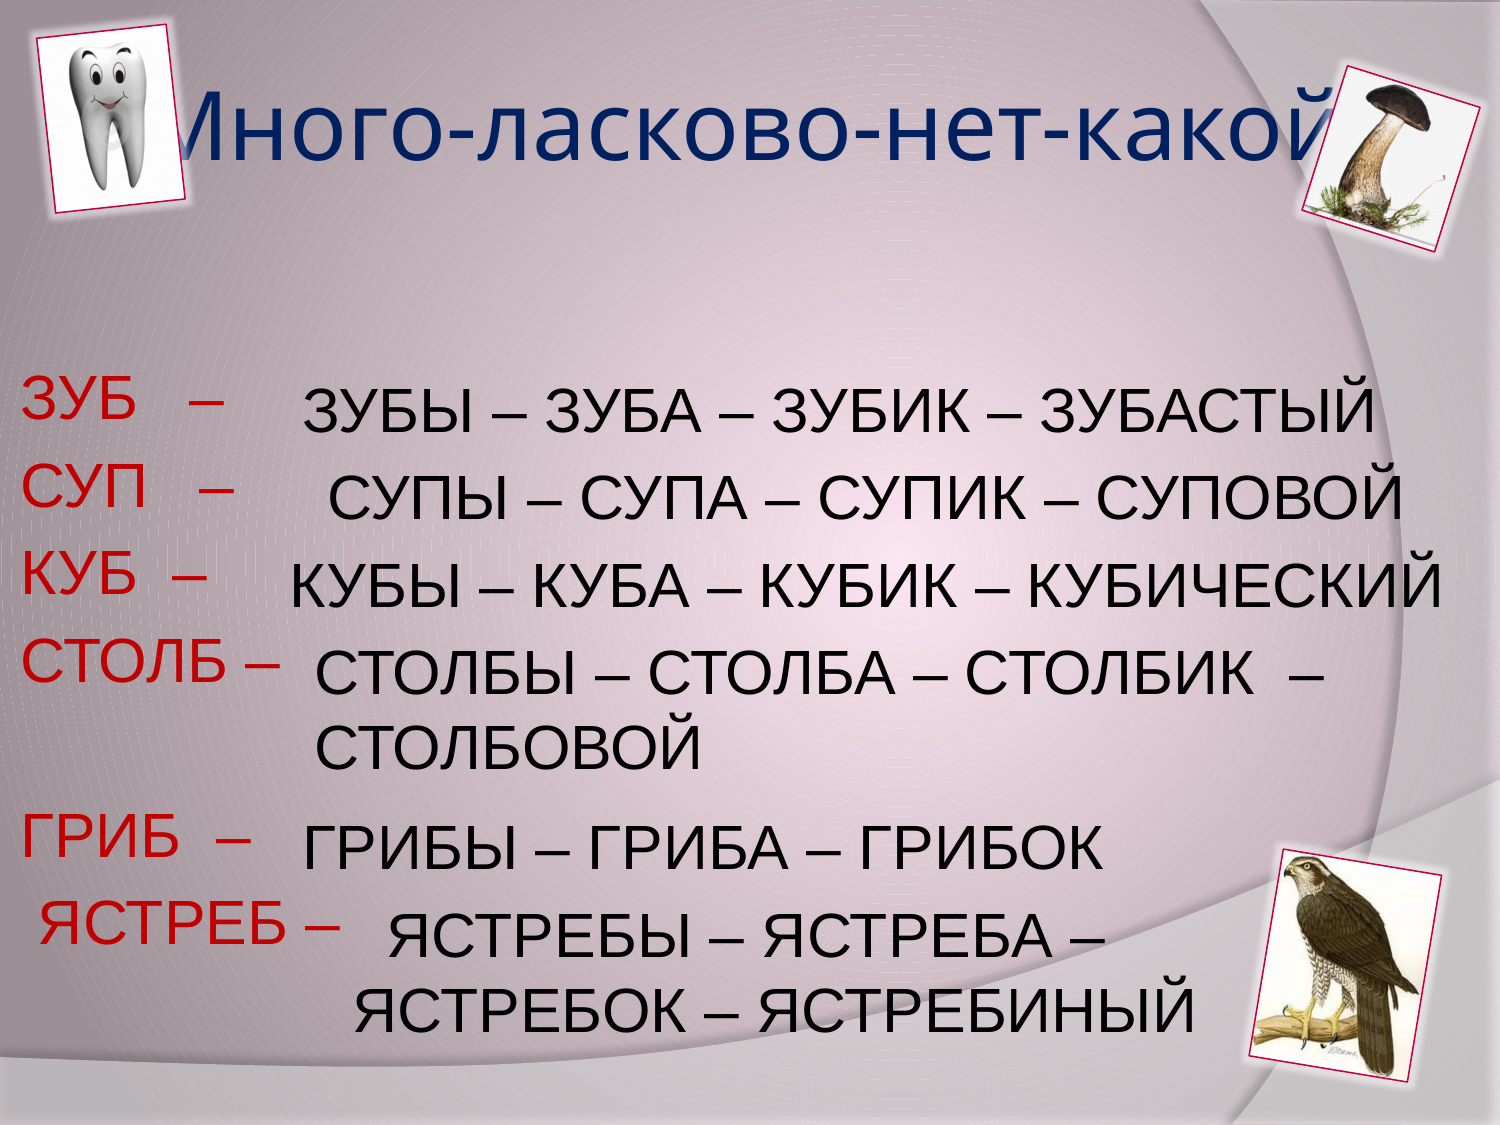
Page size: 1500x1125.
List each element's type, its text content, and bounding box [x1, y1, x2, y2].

picture [1434, 876, 1440, 910]
picture [1304, 181, 1313, 212]
text_box [249, 437, 1388, 528]
picture [1321, 83, 1460, 235]
text_box ЯСТРЕБЫ – ЯСТРЕБА – ЯСТРЕБОК – ЯСТРЕБИНЫЙ [337, 887, 1225, 1125]
text_box ГРИБЫ – ГРИБА – ГРИБОК [287, 800, 1425, 890]
title Много-ласково-нет-какой [186, 45, 1413, 200]
text_box ЗУБЫ – ЗУБА – ЗУБИК – ЗУБАСТЫЙ [287, 362, 1500, 450]
text_box СУПЫ – СУПА – СУПИК – СУПОВОЙ [312, 450, 1500, 537]
picture [1347, 67, 1368, 74]
picture [1413, 243, 1436, 250]
picture [1265, 861, 1426, 1070]
text_box КУБЫ – КУБА – КУБИК – КУБИЧЕСКИЙ [275, 537, 1500, 628]
picture [1251, 1019, 1257, 1056]
picture [1469, 106, 1478, 136]
picture [46, 31, 176, 206]
text_box СТОЛБЫ – СТОЛБА – СТОЛБИК – СТОЛБОВОЙ [299, 624, 1500, 790]
list ЗУБ – СУП – КУБ – СТОЛБ – ГРИБ – ЯСТРЕБ – [0, 262, 1425, 1100]
